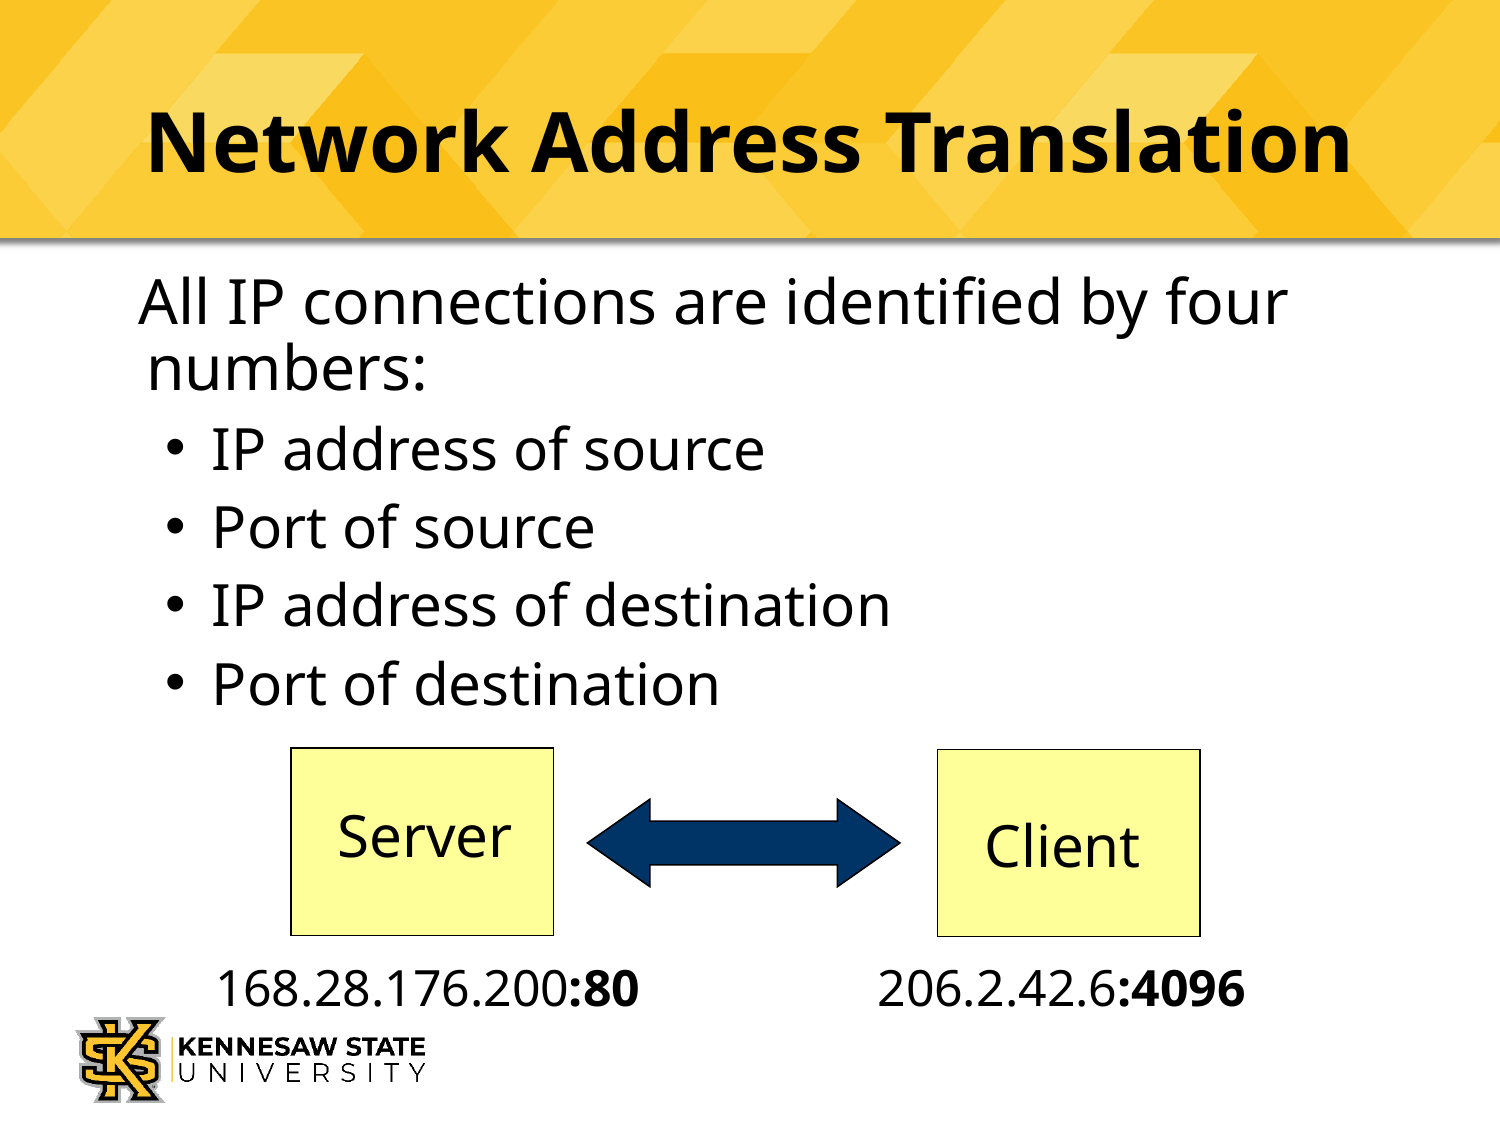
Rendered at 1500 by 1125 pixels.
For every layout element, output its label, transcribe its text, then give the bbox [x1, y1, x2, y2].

text_box [937, 887, 1200, 937]
text_box [291, 747, 554, 936]
text_box [598, 799, 900, 887]
text_box [937, 749, 1200, 801]
list All IP connections are identified by four numbers: IP address of source Port of source IP address of destination Port of destination [75, 262, 1425, 1005]
picture [0, 0, 1500, 251]
picture [75, 1017, 425, 1103]
text_box 168.28.176.200:80 [200, 949, 703, 1025]
text_box Server [322, 791, 598, 877]
title Network Address Translation [75, 45, 1425, 233]
text_box Client [924, 801, 1200, 887]
text_box 206.2.42.6:4096 [862, 949, 1325, 1025]
